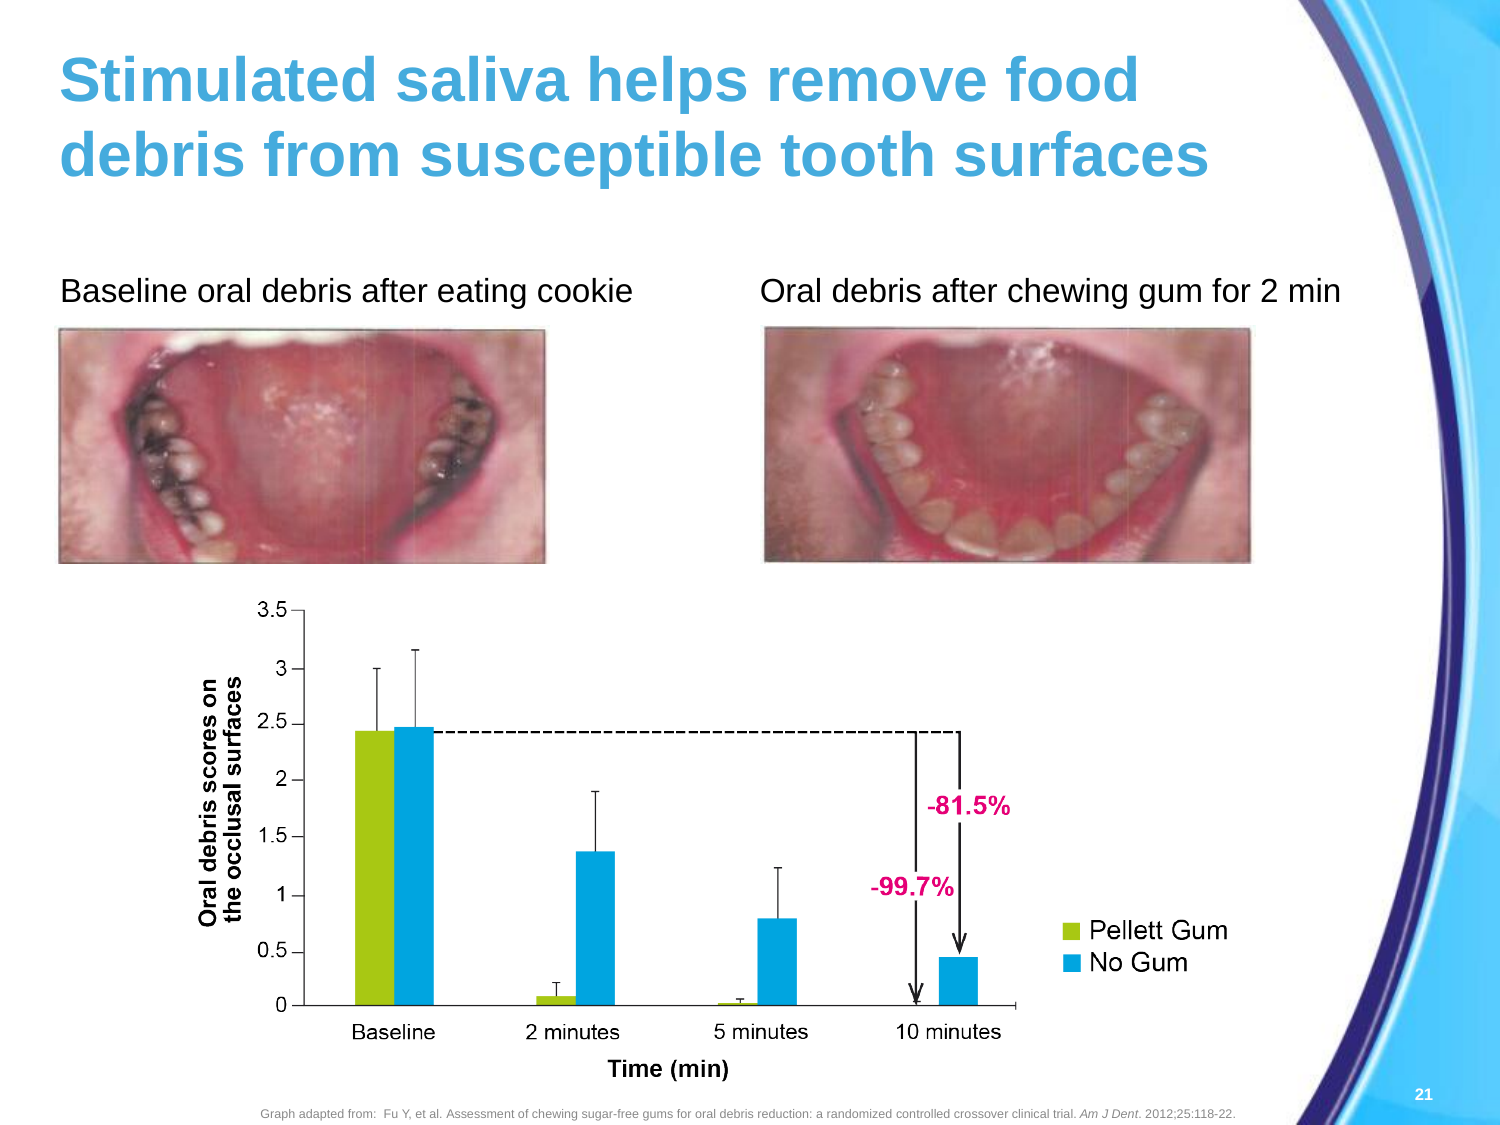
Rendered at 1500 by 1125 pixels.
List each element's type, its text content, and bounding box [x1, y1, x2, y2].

text_box Oral debris after chewing gum for 2 min [744, 261, 1429, 317]
slide_number 21 [1098, 1063, 1449, 1124]
title Stimulated saliva helps remove food debris from susceptible tooth surfaces [44, 2, 1357, 226]
picture [54, 0, 1500, 1125]
text_box Baseline oral debris after eating cookie [45, 261, 696, 317]
text_box Graph adapted from: Fu Y, et al. Assessment of chewing sugar-free gums for oral debris reduction: a randomized controlled crossover clinical trial. Am J Dent. 2012;25:118-22. [245, 1099, 1357, 1125]
